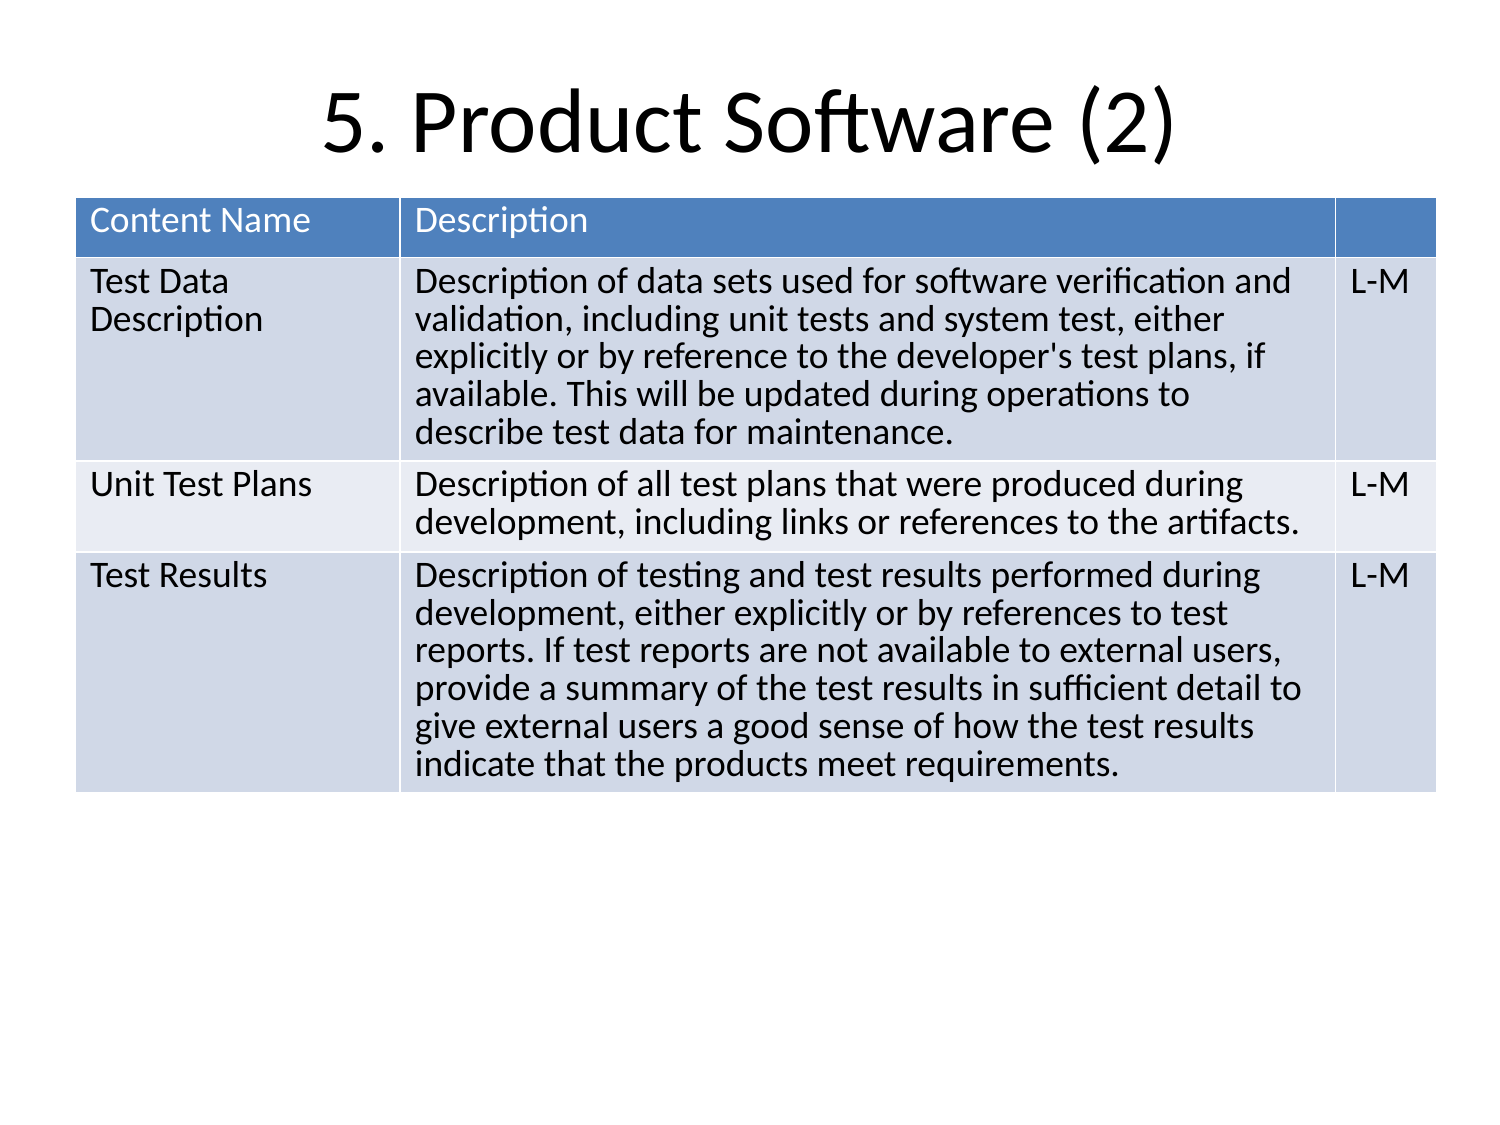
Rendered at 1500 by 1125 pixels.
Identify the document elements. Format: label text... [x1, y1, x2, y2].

table_cell Unit Test Plans [76, 462, 399, 551]
table_header Description [401, 198, 1335, 257]
table_cell L-M [1336, 258, 1436, 460]
title 5. Product Software (2) [74, 44, 1426, 188]
table_header Content Name [76, 198, 399, 257]
table_cell Test Results [76, 553, 399, 792]
table_cell Description of testing and test results performed during development, either explicitly or by references to test reports. If test reports are not available to external users, provide a summary of the test results in sufficient detail to give external users a good sense of how the test results indicate that the products meet requirements. [401, 553, 1335, 792]
table_cell L-M [1336, 553, 1436, 792]
table_cell Description of data sets used for software verification and validation, including unit tests and system test, either explicitly or by reference to the developer's test plans, if available. This will be updated during operations to describe test data for maintenance. [401, 258, 1335, 460]
table_cell L-M [1336, 462, 1436, 551]
table_cell Description of all test plans that were produced during development, including links or references to the artifacts. [401, 462, 1335, 551]
table_cell Test Data Description [76, 258, 399, 460]
table_header [1336, 198, 1436, 257]
